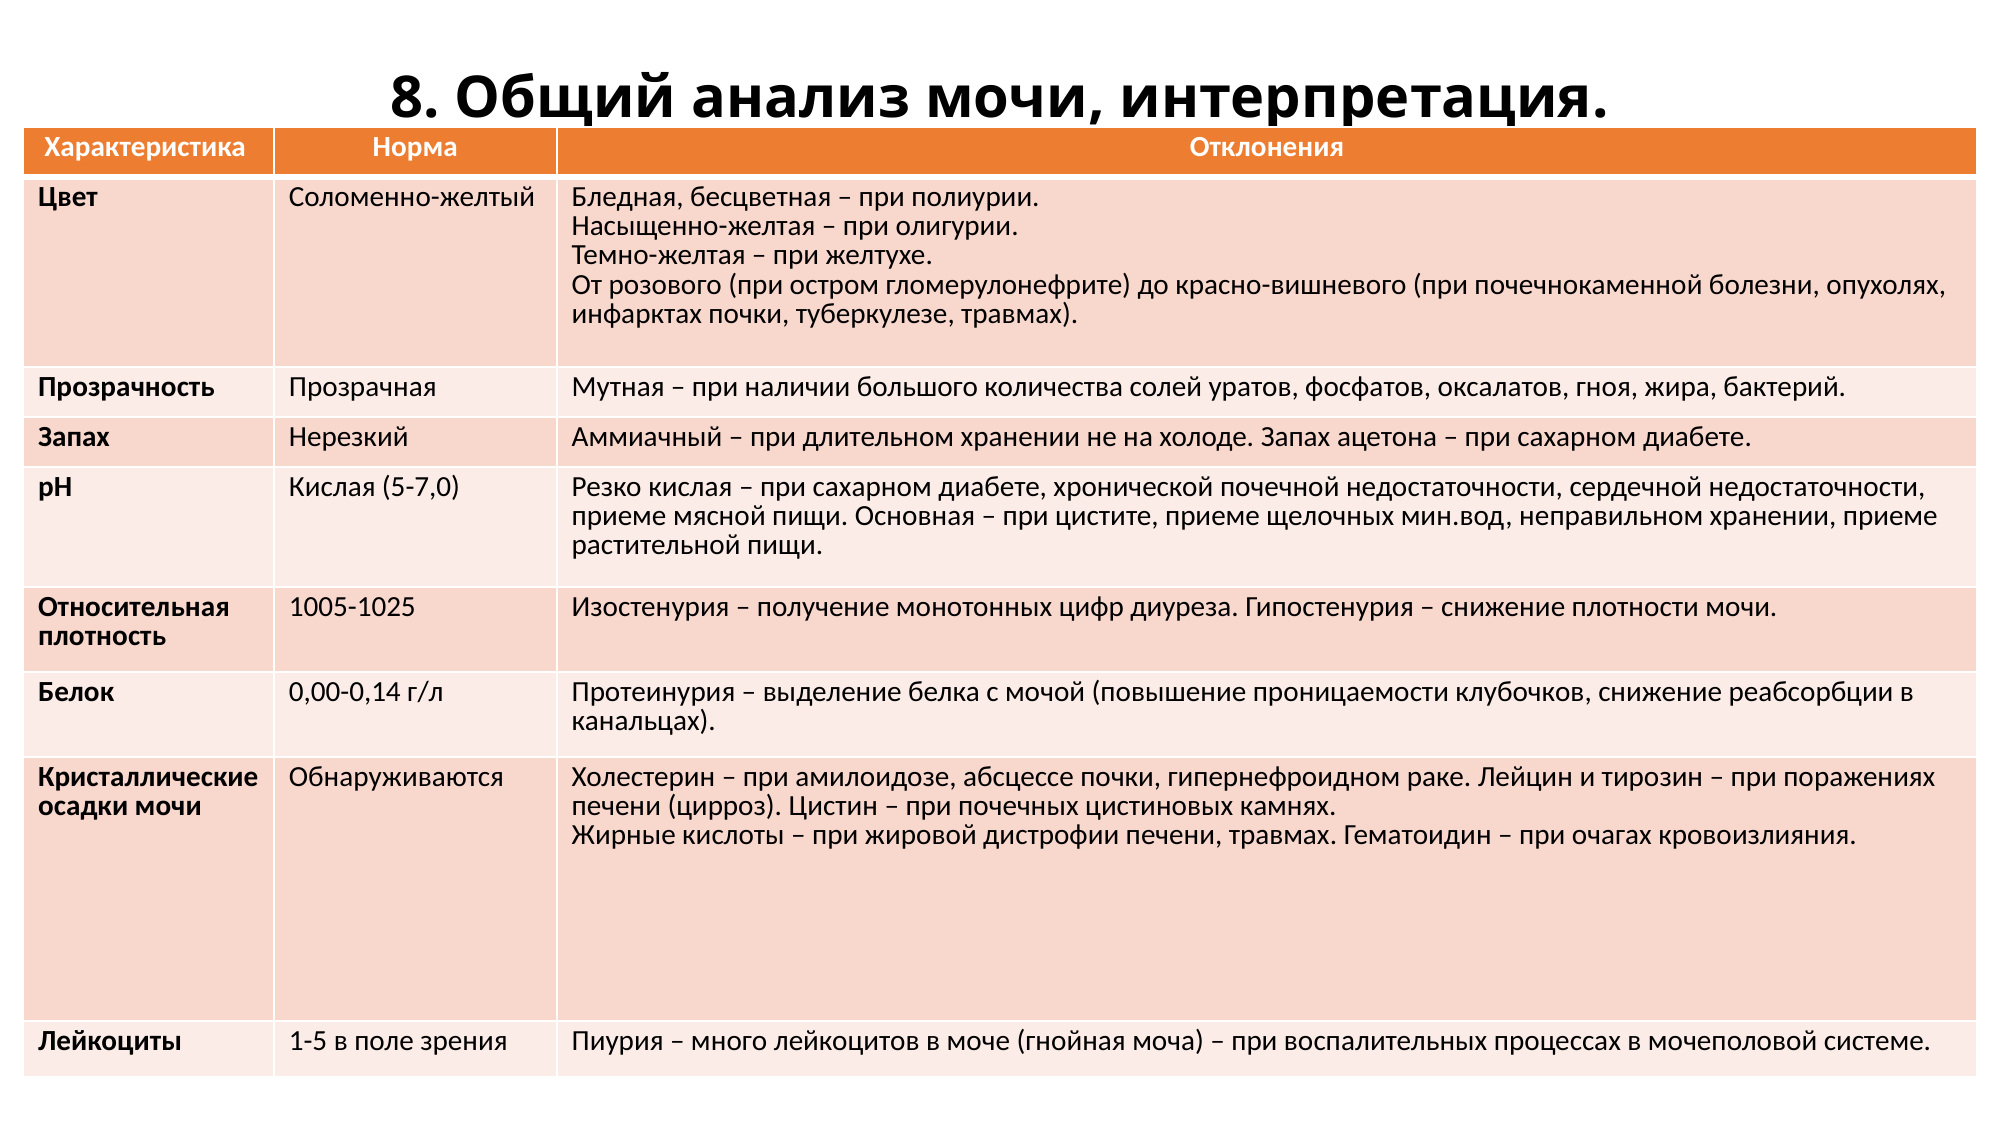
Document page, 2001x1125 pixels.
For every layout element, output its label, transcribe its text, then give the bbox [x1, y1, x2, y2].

table_cell 0,00-0,14 г/л [275, 673, 556, 756]
table_cell Цвет [24, 180, 273, 366]
table_cell Резко кислая – при сахарном диабете, хронической почечной недостаточности, сердечной недостаточности, приеме мясной пищи. Основная – при цистите, приеме щелочных мин.вод, неправильном хранении, приеме растительной пищи. [558, 468, 1976, 586]
table_cell Мутная – при наличии большого количества солей уратов, фосфатов, оксалатов, гноя, жира, бактерий. [558, 368, 1976, 416]
table_cell Холестерин – при амилоидозе, абсцессе почки, гипернефроидном раке. Лейцин и тирозин – при поражениях печени (цирроз). Цистин – при почечных цистиновых камнях. Жирные кислоты – при жировой дистрофии печени, травмах. Гематоидин – при очагах кровоизлияния. [558, 758, 1976, 1020]
table_cell Запах [24, 418, 273, 466]
table_cell Лейкоциты [24, 1022, 273, 1076]
table_cell 1-5 в поле зрения [275, 1022, 556, 1076]
table_header Отклонения [558, 128, 1976, 174]
table_cell Нерезкий [275, 418, 556, 466]
title 8. Общий анализ мочи, интерпретация. [137, 59, 1863, 126]
table_cell pH [24, 468, 273, 586]
table_header Норма [275, 128, 556, 174]
table_cell Обнаруживаются [275, 758, 556, 1020]
table_cell Кислая (5-7,0) [275, 468, 556, 586]
table_cell Белок [24, 673, 273, 756]
table_cell Прозрачность [24, 368, 273, 416]
table_cell Изостенурия – получение монотонных цифр диуреза. Гипостенурия – снижение плотности мочи. [558, 588, 1976, 671]
table_cell Бледная, бесцветная – при полиурии. Насыщенно-желтая – при олигурии. Темно-желтая – при желтухе. От розового (при остром гломерулонефрите) до красно-вишневого (при почечнокаменной болезни, опухолях, инфарктах почки, туберкулезе, травмах). [558, 180, 1976, 366]
table_cell Прозрачная [275, 368, 556, 416]
table_cell Относительная плотность [24, 588, 273, 671]
table_cell Пиурия – много лейкоцитов в моче (гнойная моча) – при воспалительных процессах в мочеполовой системе. [558, 1022, 1976, 1076]
table_cell Соломенно-желтый [275, 180, 556, 366]
table_cell Аммиачный – при длительном хранении не на холоде. Запах ацетона – при сахарном диабете. [558, 418, 1976, 466]
table_cell 1005-1025 [275, 588, 556, 671]
table_cell Кристаллические осадки мочи [24, 758, 273, 1020]
table_header Характеристика [24, 128, 273, 174]
table_cell Протеинурия – выделение белка с мочой (повышение проницаемости клубочков, снижение реабсорбции в канальцах). [558, 673, 1976, 756]
